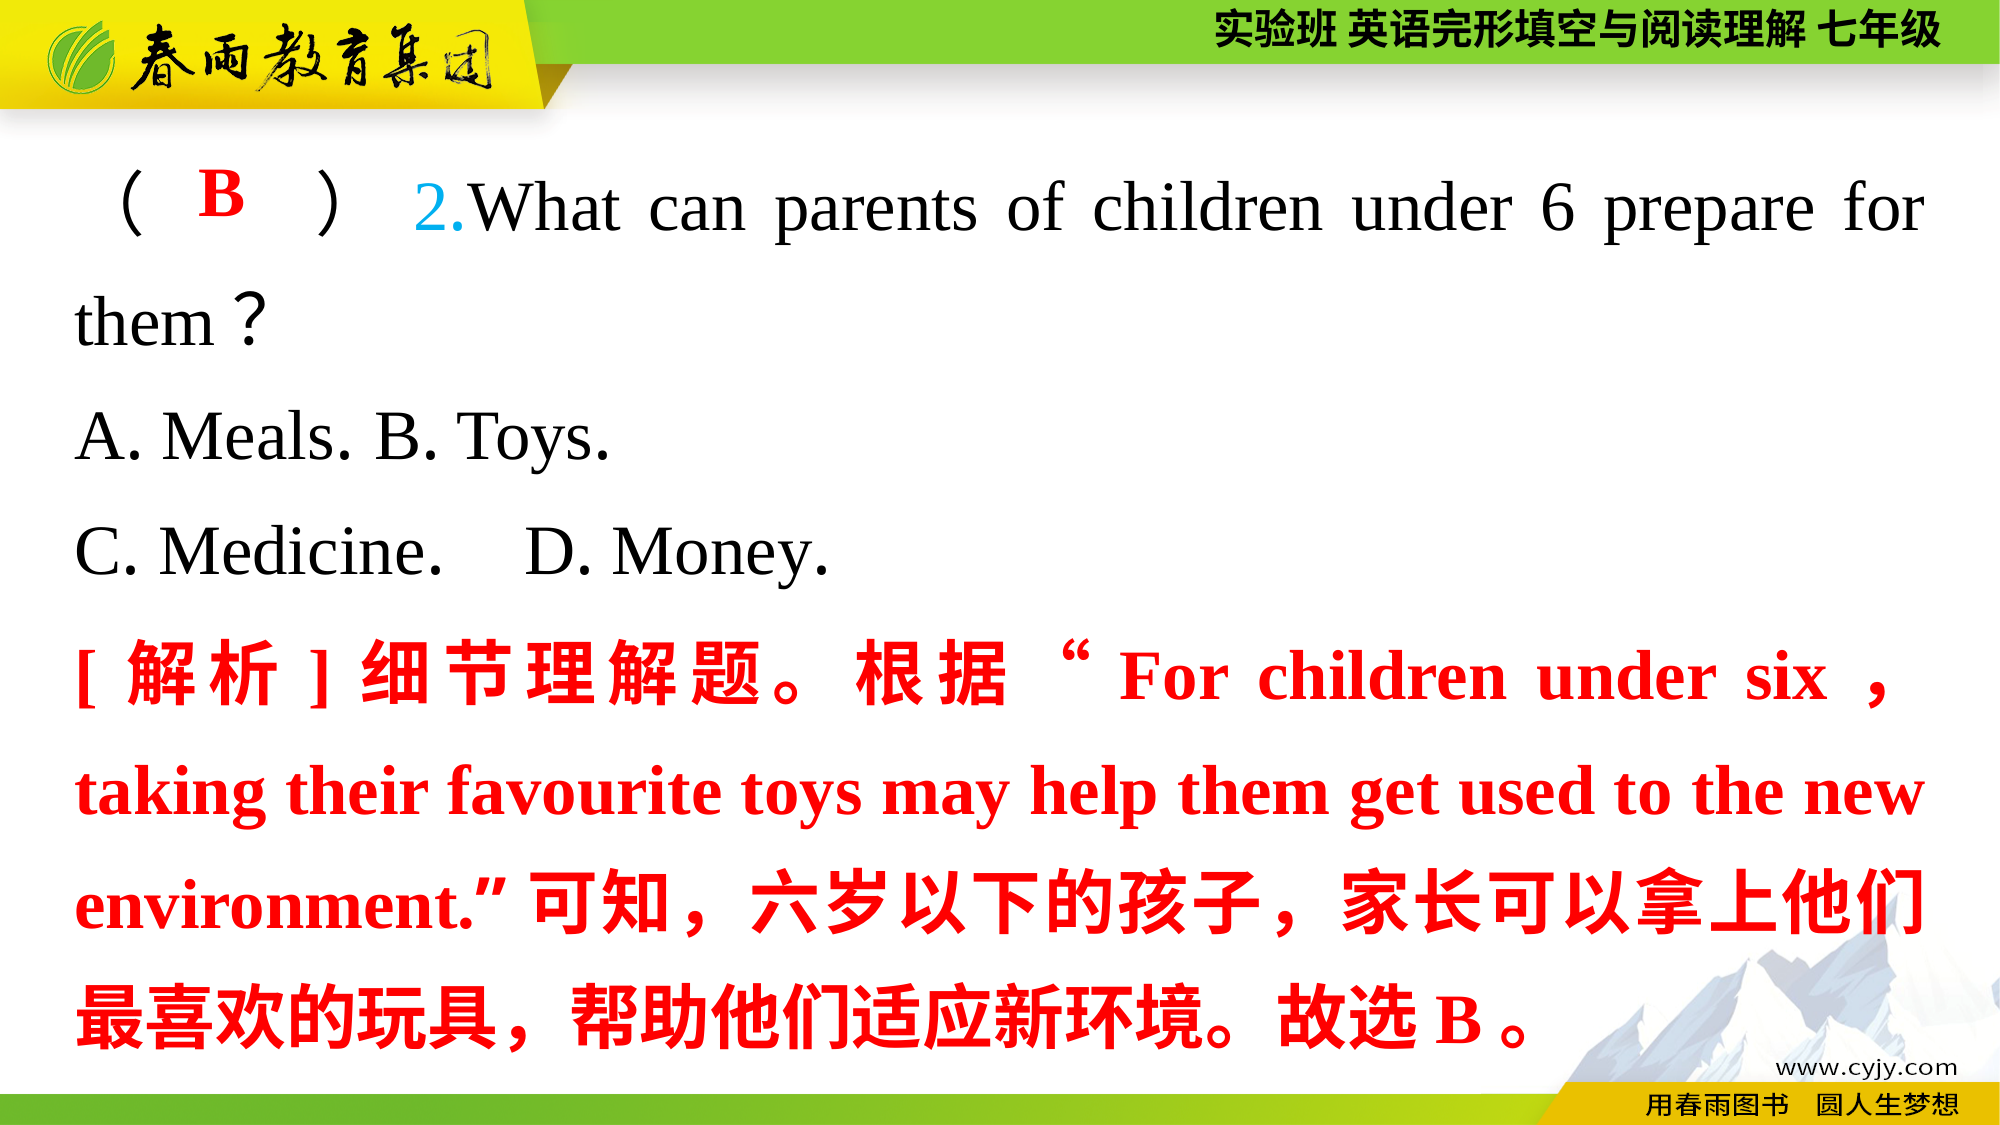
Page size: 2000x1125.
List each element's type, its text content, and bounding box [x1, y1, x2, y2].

list （ ）2.What can parents of children under 6 prepare for them？ A. Meals. B. Toys. C. Medicine. D. Money. [59, 122, 1944, 591]
picture [0, 0, 2000, 1125]
text_box B [183, 138, 261, 239]
text_box [解析]细节理解题。根据“For children under six， taking their favourite toys may help them get used to the new environment.”可知，六岁以下的孩子，家长可以拿上他们最喜欢的玩具，帮助他们适应新环境。故选B。 [59, 591, 1944, 1066]
